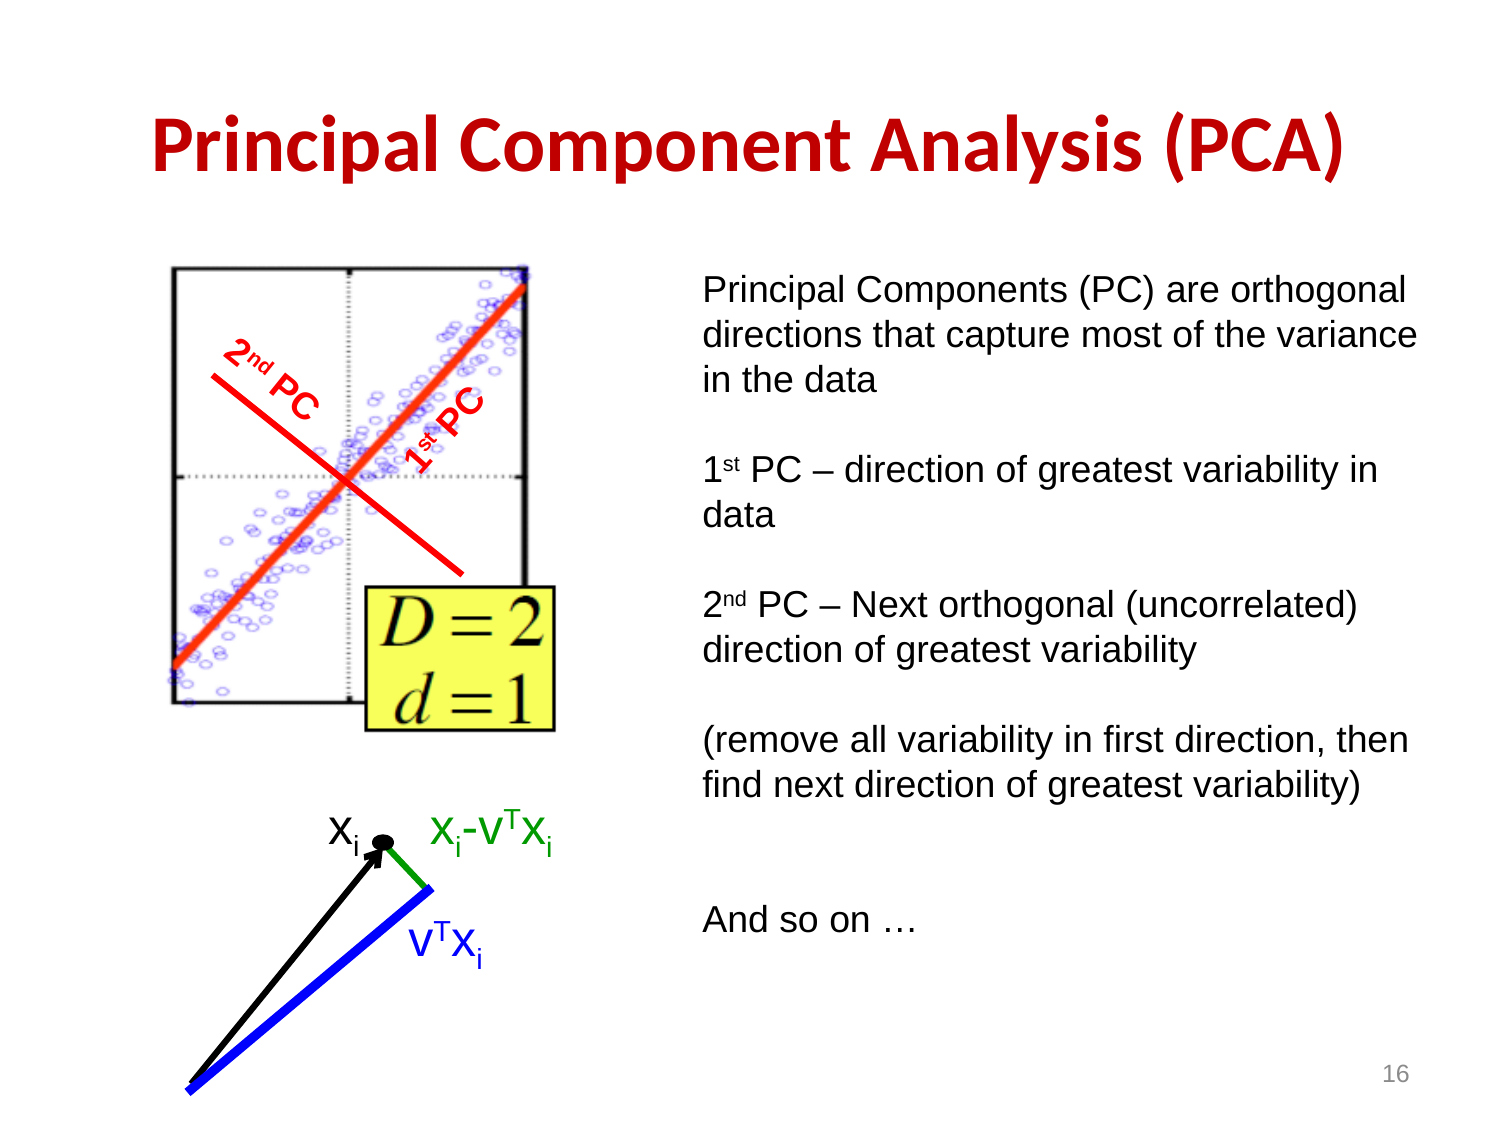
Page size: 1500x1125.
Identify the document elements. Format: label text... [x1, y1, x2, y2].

text_box Principal Components (PC) are orthogonal directions that capture most of the variance in the data 1st PC – direction of greatest variability in data 2nd PC – Next orthogonal (uncorrelated) direction of greatest variability (remove all variability in first direction, then find next direction of greatest variability) And so on … [687, 257, 1438, 948]
text_box xi-vTxi [501, 787, 568, 871]
slide_number 16 [1074, 1042, 1425, 1103]
picture [82, 227, 601, 763]
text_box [187, 786, 501, 1093]
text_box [201, 348, 463, 576]
title Principal Component Analysis (PCA) [75, 45, 1425, 233]
